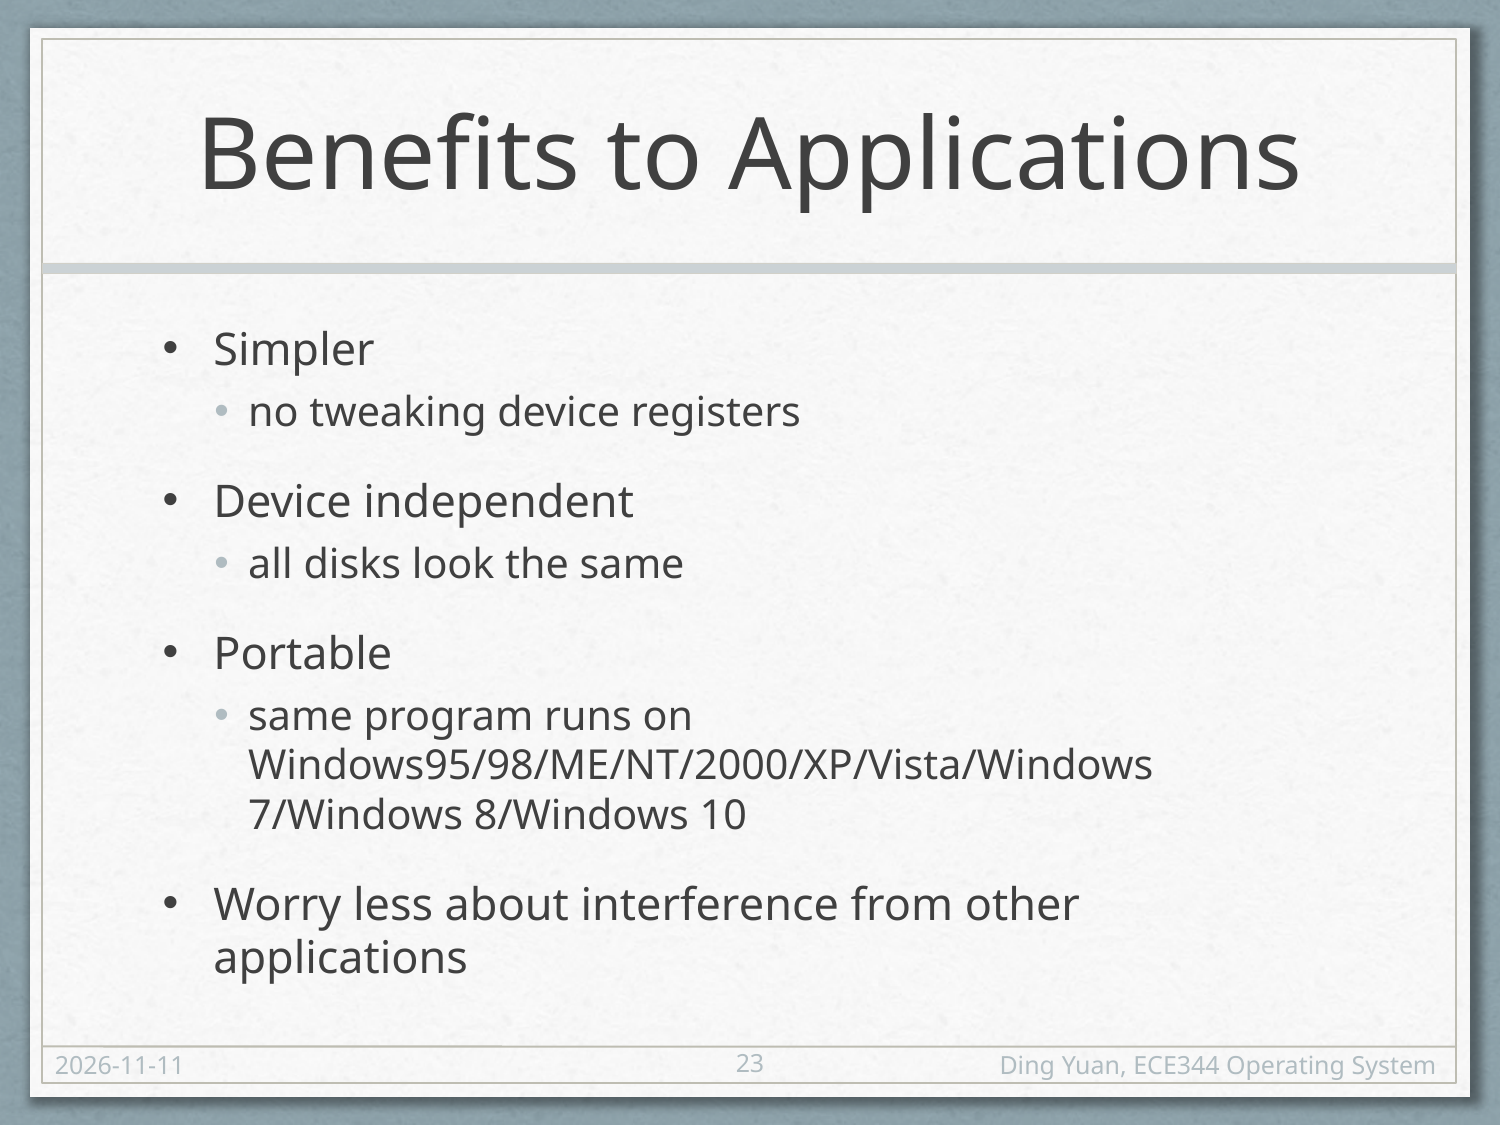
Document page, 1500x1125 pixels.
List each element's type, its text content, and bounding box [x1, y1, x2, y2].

footer Ding Yuan, ECE344 Operating System [977, 1045, 1453, 1088]
title Benefits to Applications [147, 40, 1353, 260]
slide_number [39, 1045, 390, 1088]
picture [30, 28, 1470, 1097]
list Simpler no tweaking device registers Device independent all disks look the same Portable same program runs on Windows95/98/ME/NT/2000/XP/Vista/Windows 7/Windows 8/Windows 10 Worry less about interference from other applications [147, 312, 1353, 995]
slide_number 23 [687, 1042, 813, 1088]
